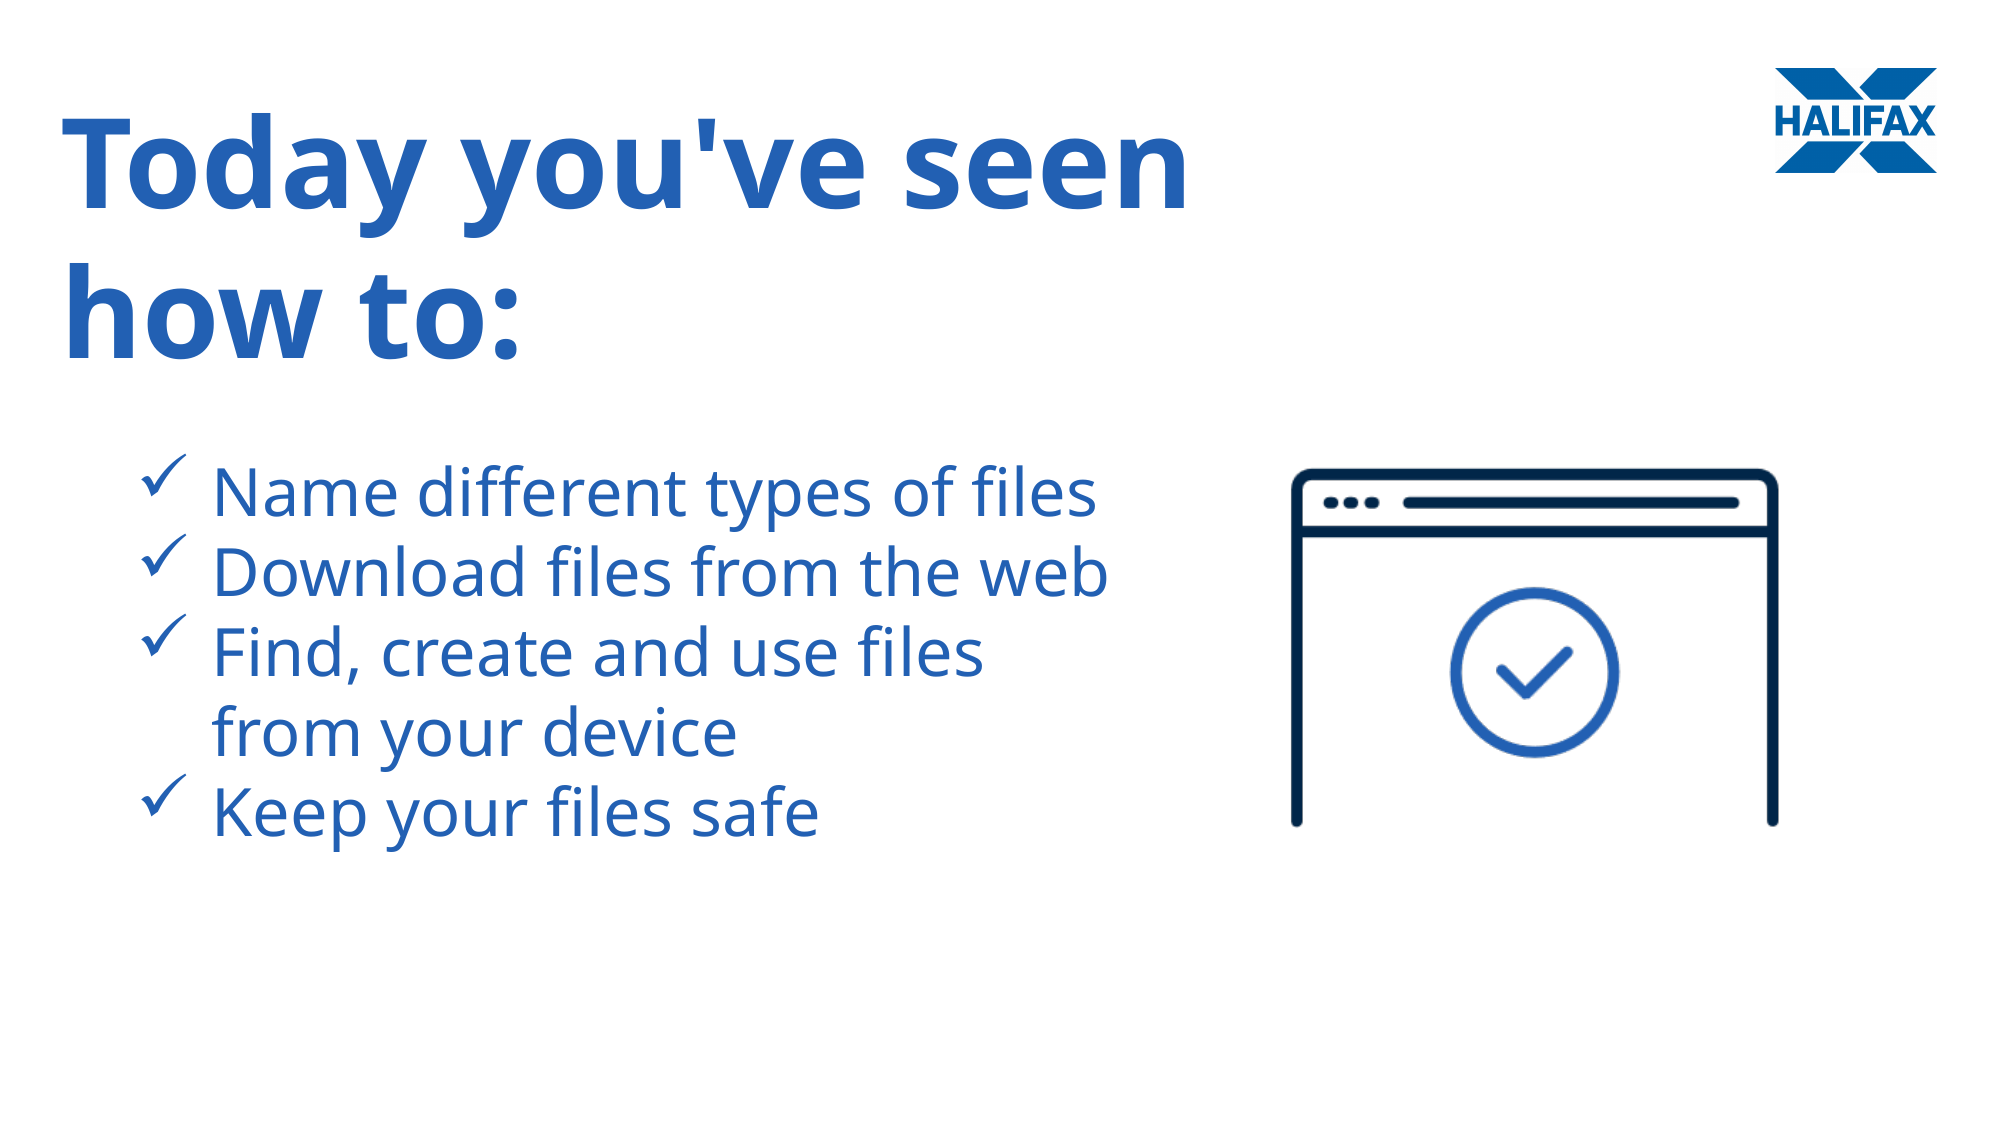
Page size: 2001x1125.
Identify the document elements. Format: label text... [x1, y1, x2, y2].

list Name different types of files Download files from the web Find, create and use files from your device Keep your files safe [121, 328, 1170, 972]
picture [1214, 327, 1856, 972]
list Today you've seen how to: [45, 75, 1503, 221]
picture [1775, 68, 1937, 173]
